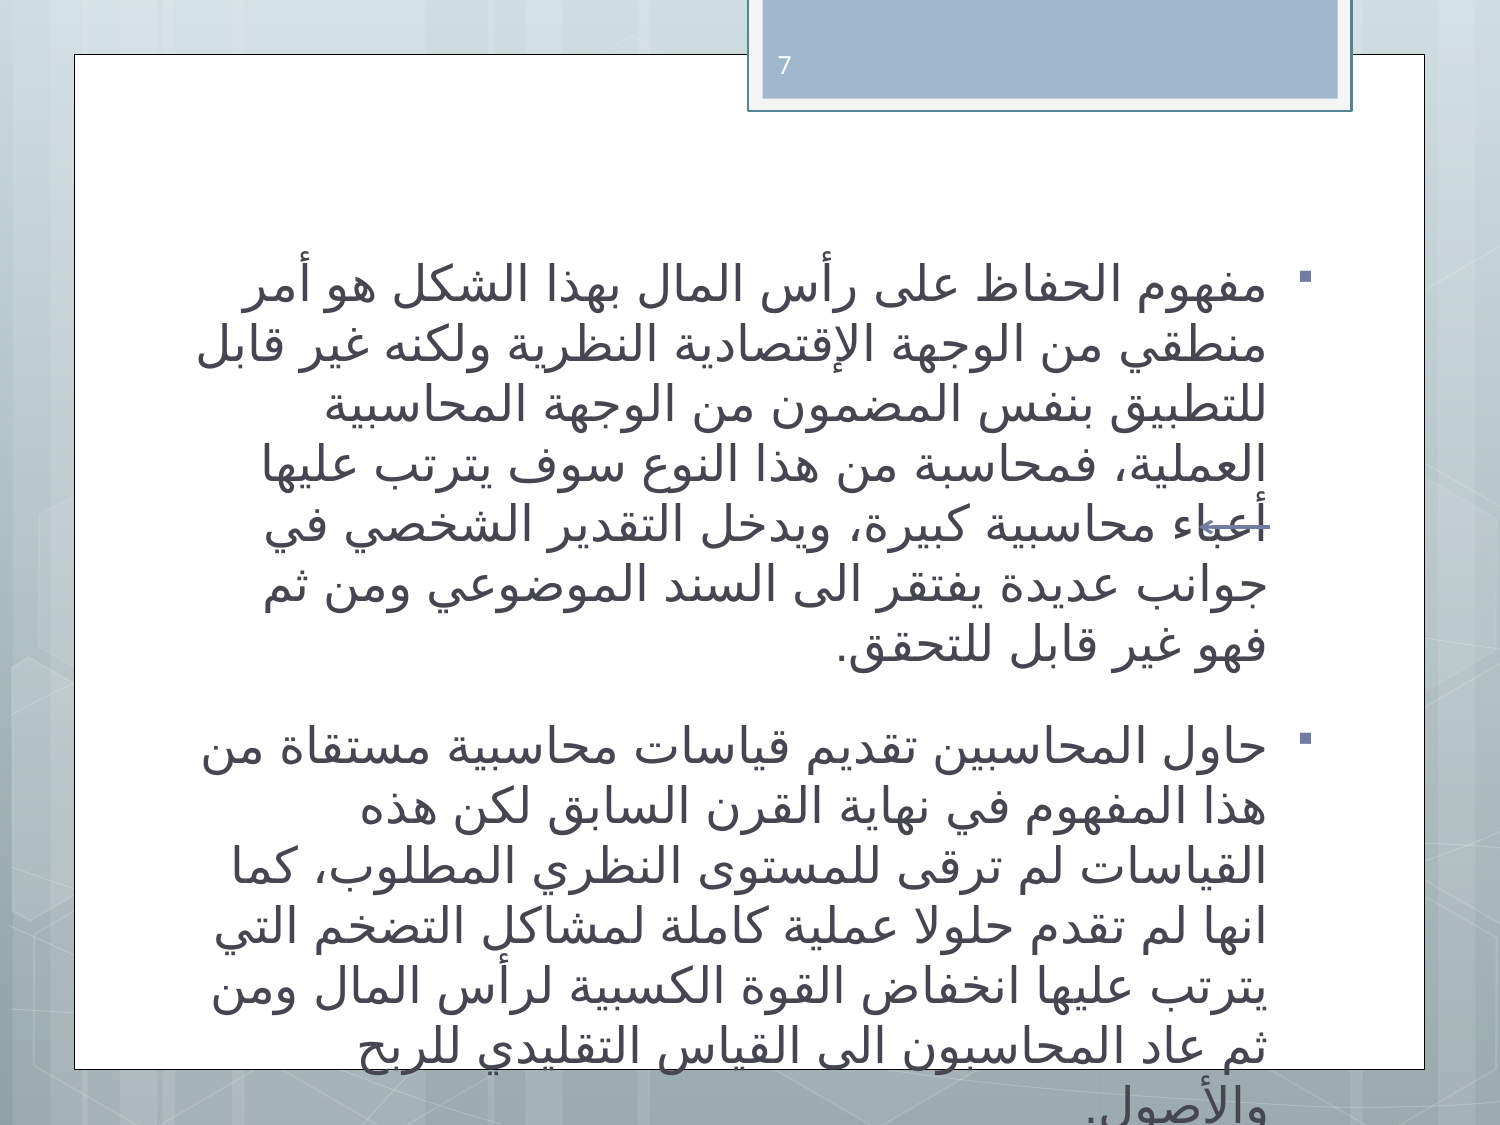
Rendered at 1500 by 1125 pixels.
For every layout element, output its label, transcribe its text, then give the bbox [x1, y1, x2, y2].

list مفهوم الحفاظ على رأس المال بهذا الشكل هو أمر منطقي من الوجهة الإقتصادية النظرية ولكنه غير قابل للتطبيق بنفس المضمون من الوجهة المحاسبية العملية، فمحاسبة من هذا النوع سوف يترتب عليها أعباء محاسبية كبيرة، ويدخل التقدير الشخصي في جوانب عديدة يفتقر الى السند الموضوعي ومن ثم فهو غير قابل للتحقق. حاول المحاسبين تقديم قياسات محاسبية مستقاة من هذا المفهوم في نهاية القرن السابق لكن هذه القياسات لم ترقى للمستوى النظري المطلوب، كما انها لم تقدم حلولا عملية كاملة لمشاكل التضخم التي يترتب عليها انخفاض القوة الكسبية لرأس المال ومن ثم عاد المحاسبون الى القياس التقليدي للربح والأصول. [171, 243, 1341, 976]
slide_number 7 [762, 36, 982, 97]
